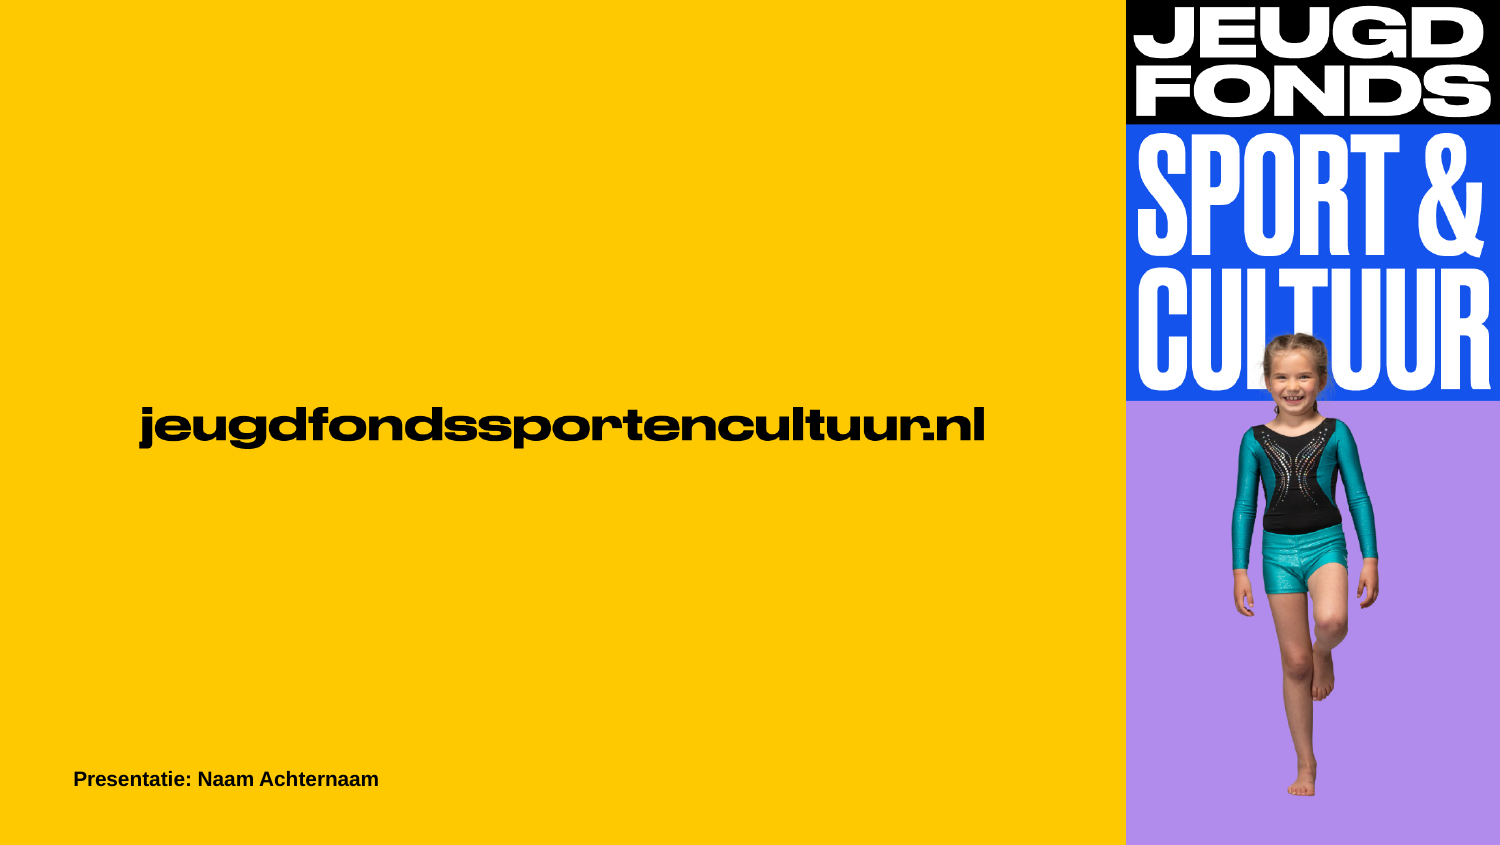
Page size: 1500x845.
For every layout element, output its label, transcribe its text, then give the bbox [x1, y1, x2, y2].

picture [0, 0, 1500, 845]
text_box Presentatie: Naam Achternaam [73, 740, 1059, 791]
